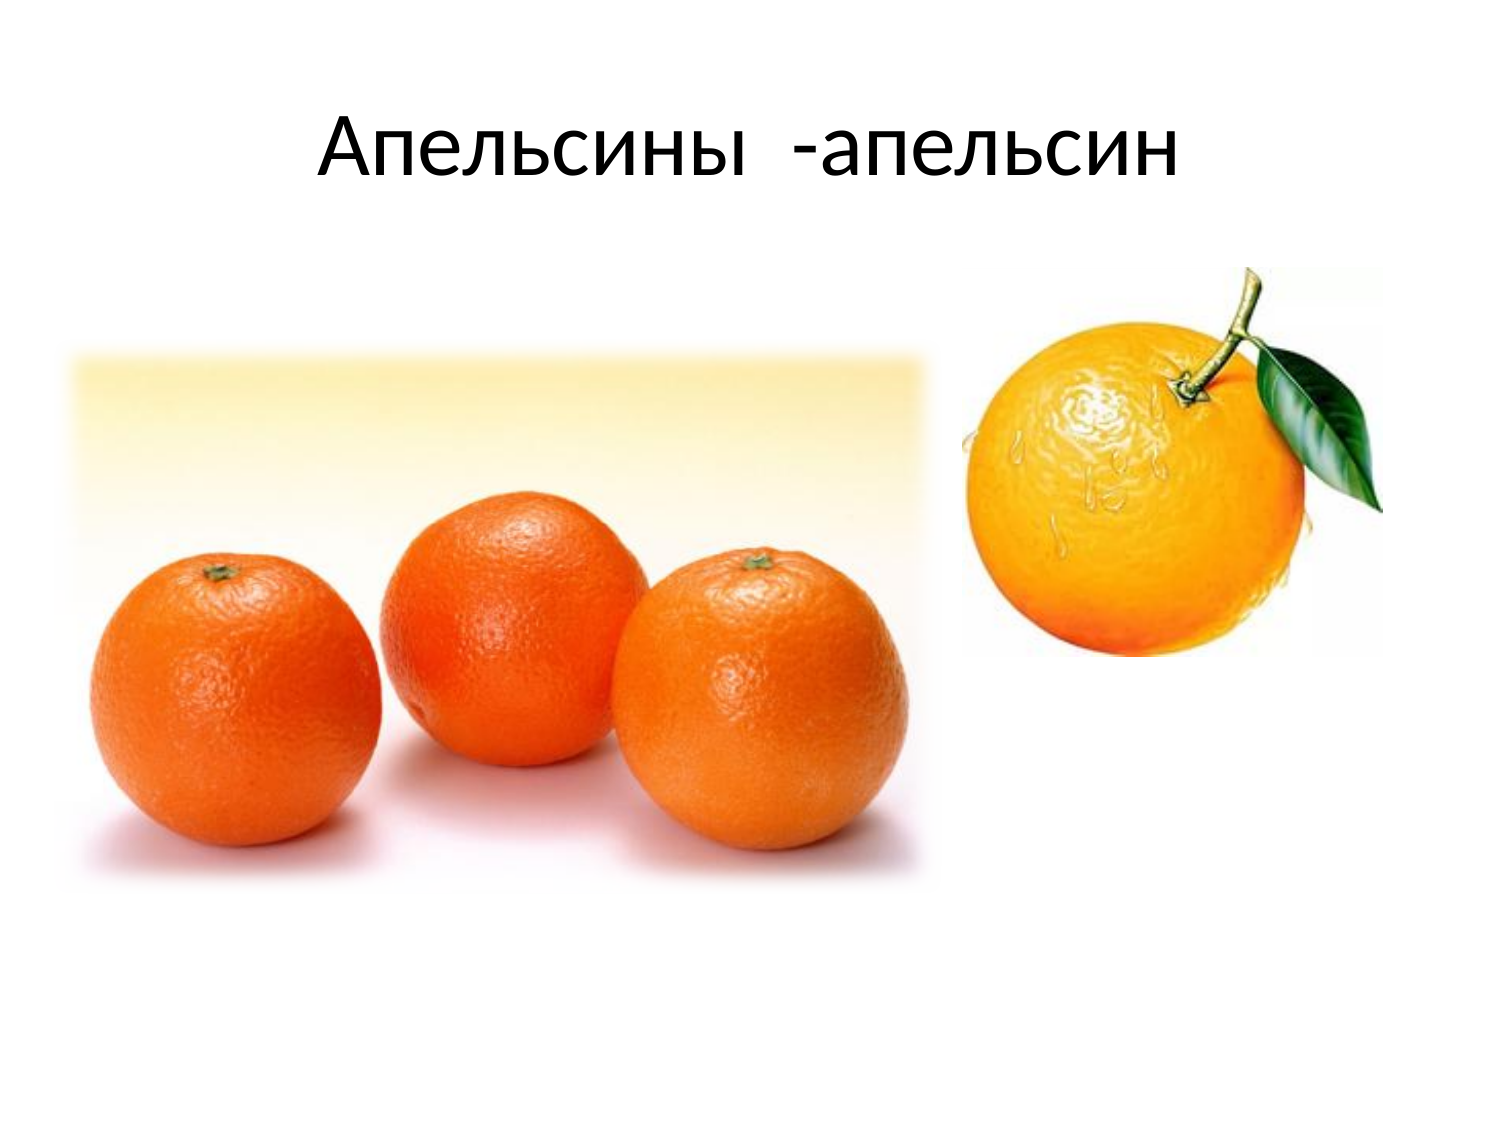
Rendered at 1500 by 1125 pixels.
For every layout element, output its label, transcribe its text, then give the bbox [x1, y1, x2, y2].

picture [52, 337, 942, 894]
title Апельсины -апельсин [75, 45, 1425, 233]
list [962, 266, 1383, 657]
